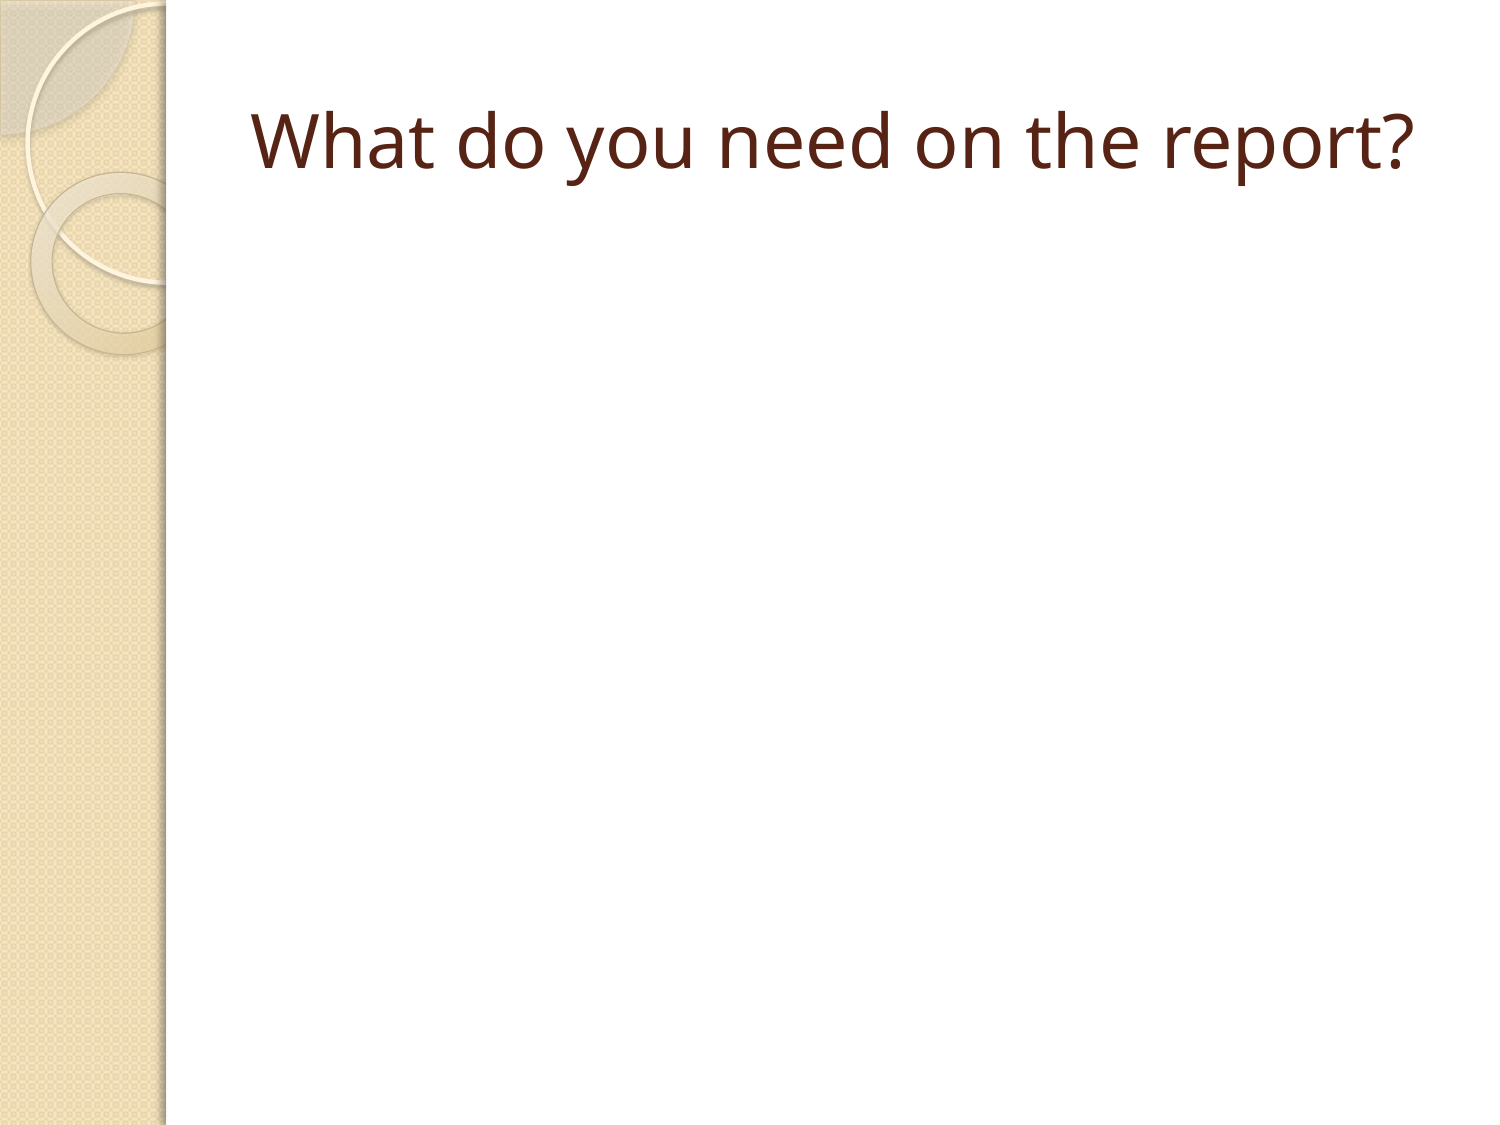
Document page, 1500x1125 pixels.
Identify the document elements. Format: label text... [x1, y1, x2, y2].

title What do you need on the report? [235, 45, 1466, 233]
